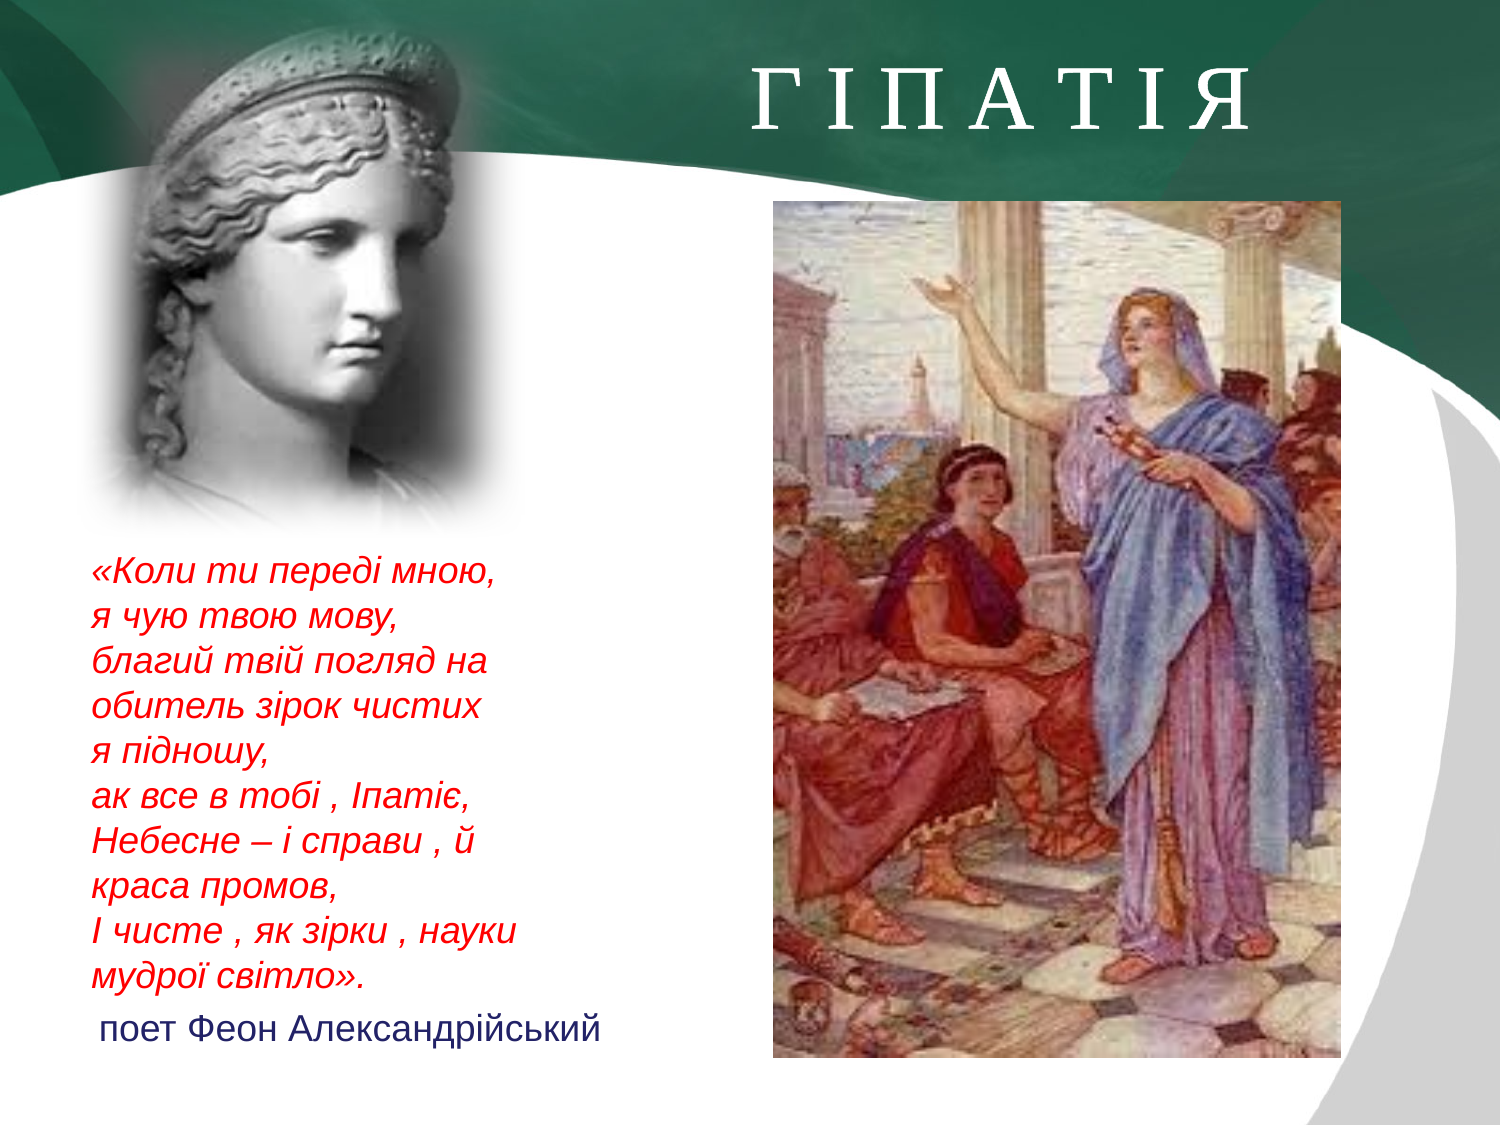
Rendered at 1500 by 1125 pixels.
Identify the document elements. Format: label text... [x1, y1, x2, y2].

picture [0, 0, 1500, 1125]
title Г І П А Т І Я [546, 18, 1500, 165]
text_box поет Феон Александрійський [84, 996, 628, 1057]
text_box «Коли ти переді мною, я чую твою мову, благий твій погляд на обитель зірок чистих я підношу, ак все в тобі , Іпатіє, Небесне – і справи , й краса промов, І чисте , як зірки , науки мудрої світло». [76, 538, 573, 1004]
